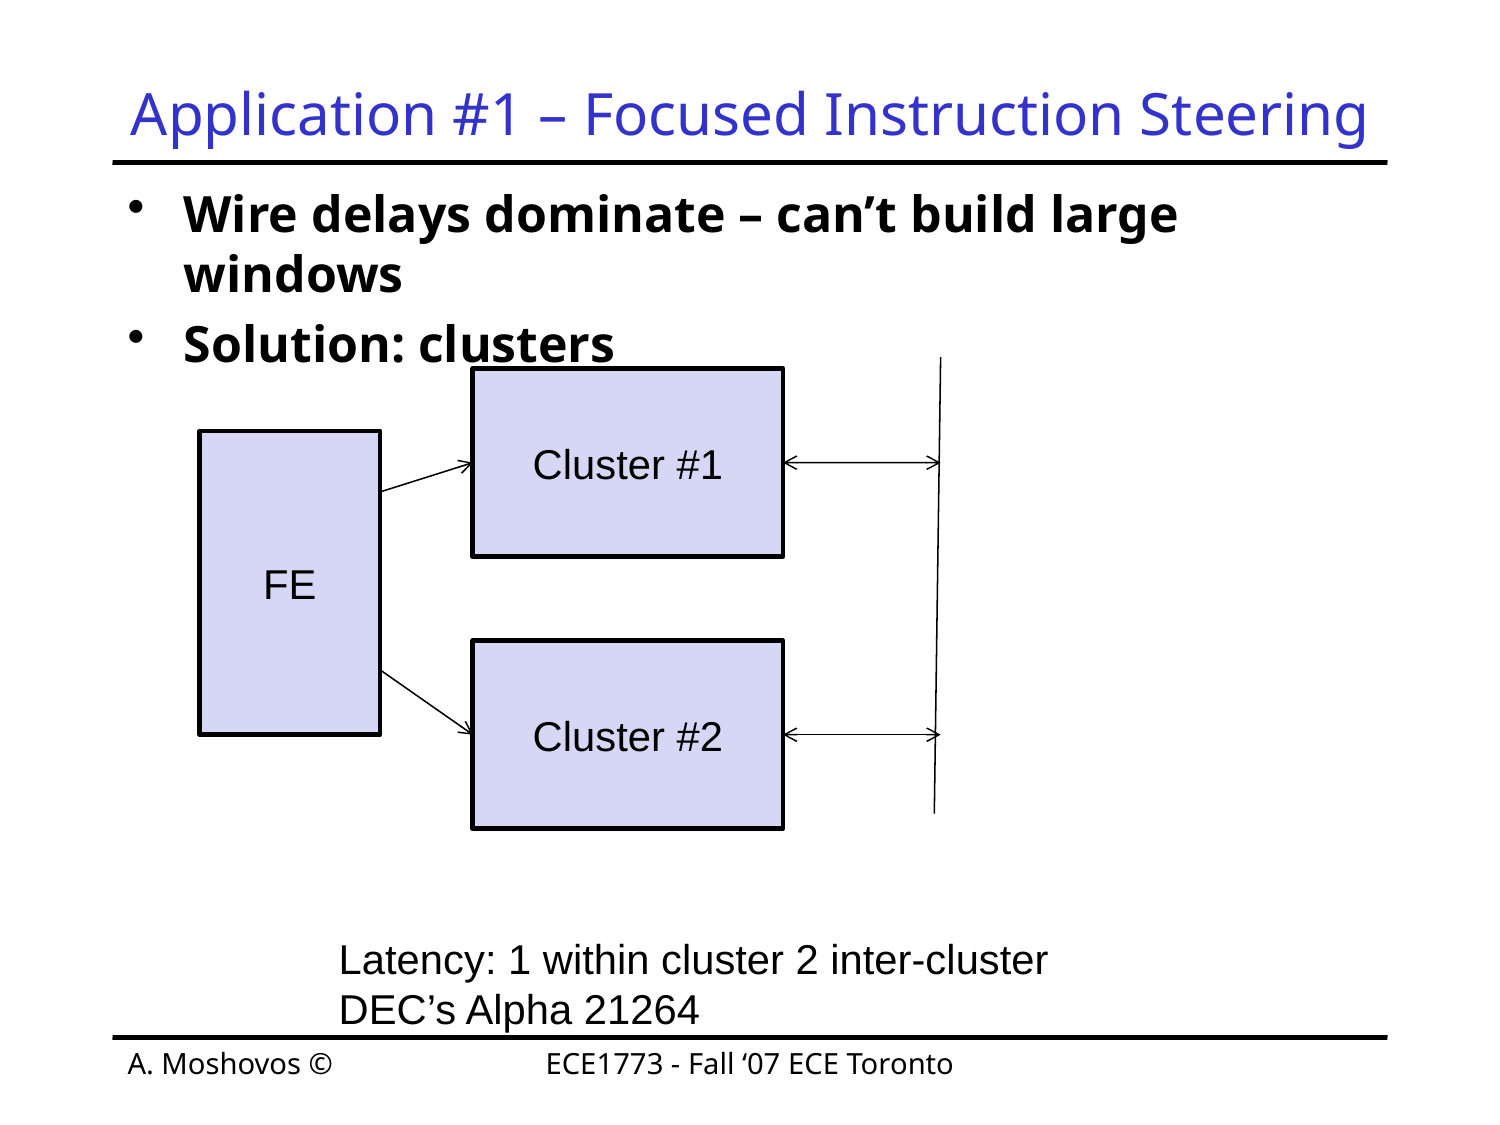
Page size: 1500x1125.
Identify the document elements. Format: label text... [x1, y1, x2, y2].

title Application #1 – Focused Instruction Steering [112, 62, 1388, 163]
slide_number A. Moshovos © [112, 1037, 426, 1101]
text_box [933, 468, 941, 734]
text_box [379, 669, 474, 735]
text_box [379, 462, 474, 493]
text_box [933, 356, 941, 462]
text_box Cluster #2 [472, 640, 783, 829]
footer ECE1773 - Fall ‘07 ECE Toronto [487, 1041, 1013, 1101]
text_box Latency: 1 within cluster 2 inter-cluster DEC’s Alpha 21264 [323, 925, 1065, 1041]
list Wire delays dominate – can’t build large windows Solution: clusters [112, 174, 1388, 371]
text_box FE [199, 430, 381, 735]
text_box Cluster #1 [472, 368, 783, 557]
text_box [933, 740, 941, 814]
